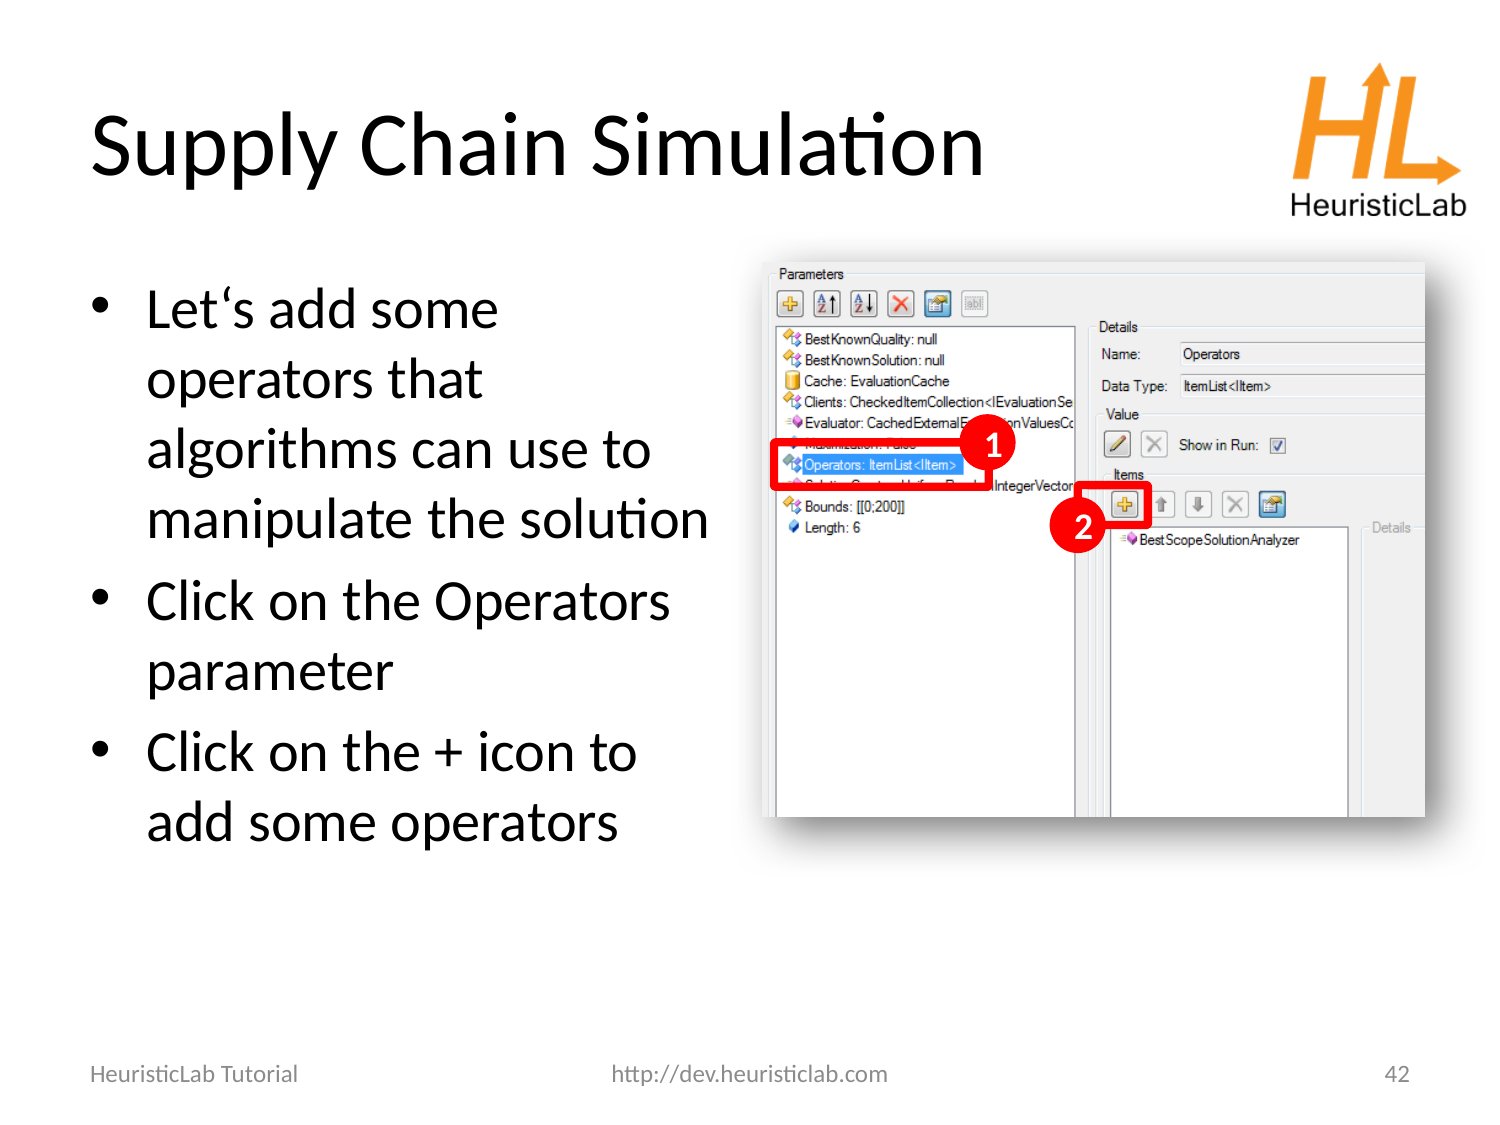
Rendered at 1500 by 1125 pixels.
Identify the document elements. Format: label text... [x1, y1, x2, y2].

slide_number HeuristicLab Tutorial [75, 1042, 425, 1103]
footer http://dev.heuristiclab.com [512, 1042, 988, 1103]
title Supply Chain Simulation [75, 45, 1282, 233]
picture [1281, 27, 1474, 244]
list Let‘s add some operators that algorithms can use to manipulate the solution Click on the Operators parameter Click on the + icon to add some operators [75, 262, 738, 1005]
picture [762, 262, 1426, 818]
slide_number 42 [1074, 1042, 1425, 1103]
